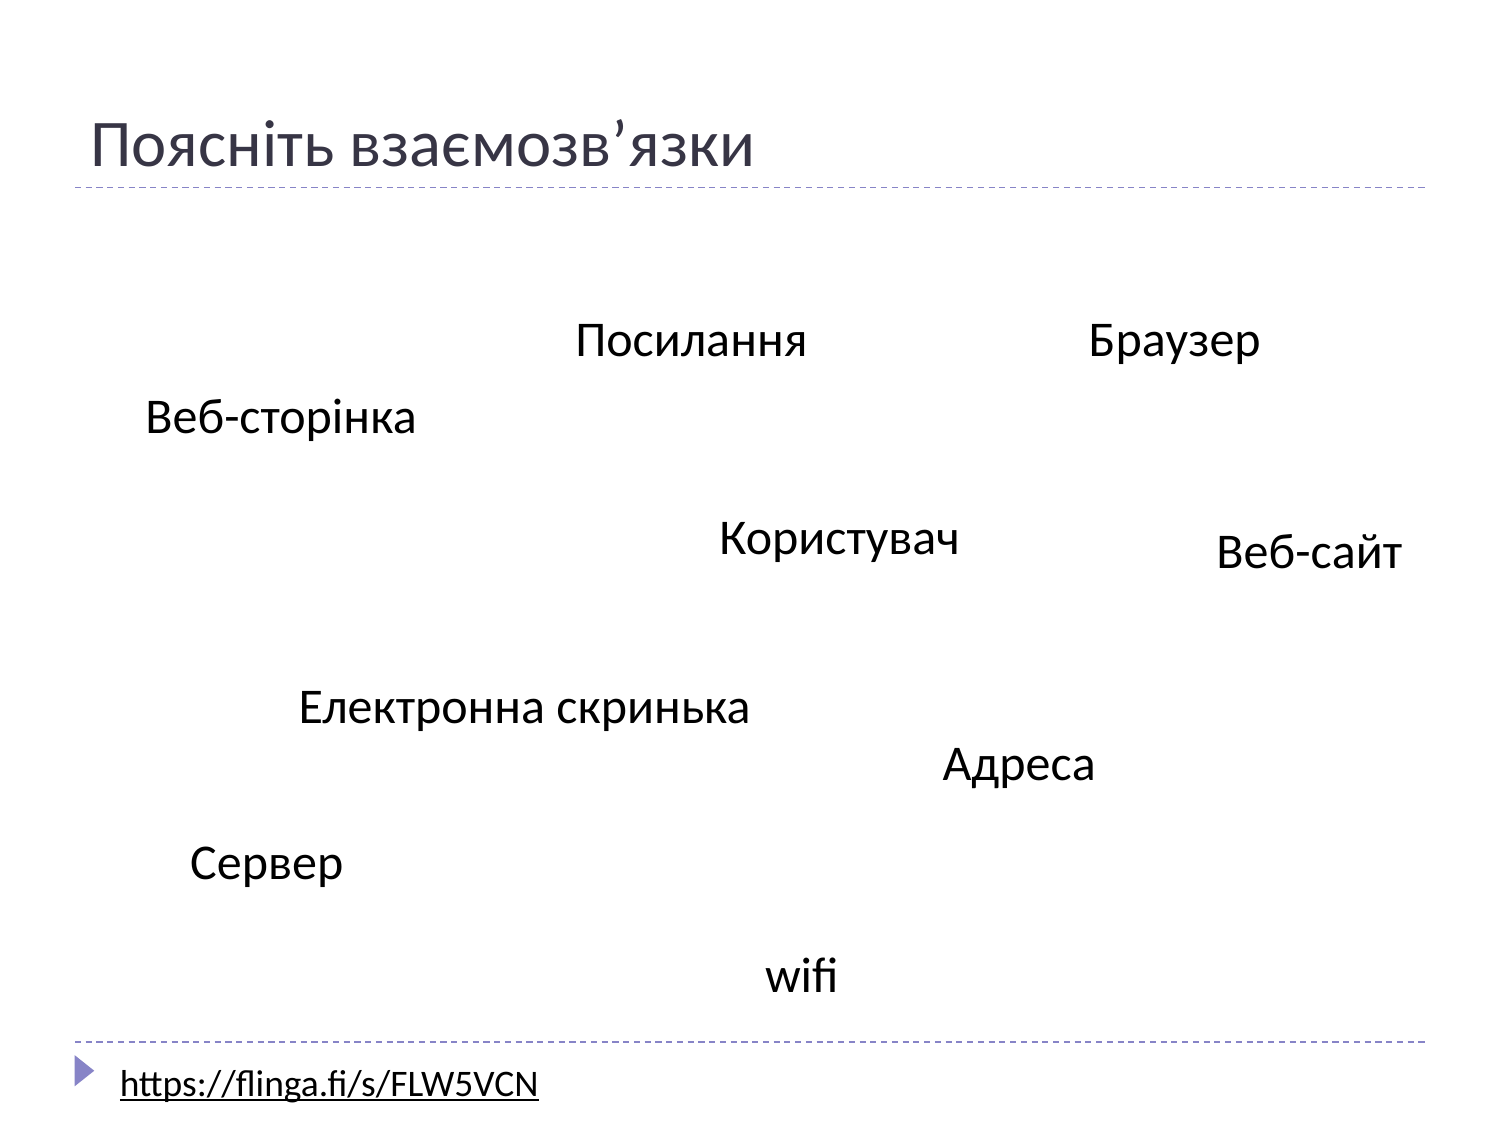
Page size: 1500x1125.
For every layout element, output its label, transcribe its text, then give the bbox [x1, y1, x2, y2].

text_box Веб-сайт [1201, 510, 1419, 586]
text_box https://flinga.fi/s/FLW5VCN [104, 1051, 569, 1112]
text_box Електронна скринька [283, 666, 771, 742]
text_box Браузер [1073, 299, 1278, 375]
text_box wifi [749, 934, 855, 1010]
text_box Посилання [560, 299, 826, 375]
text_box Користувач [704, 496, 978, 572]
title Поясніть взаємозв’язки [75, 24, 1425, 188]
text_box Веб-сторінка [130, 376, 435, 452]
text_box Сервер [175, 821, 361, 897]
text_box Адреса [927, 723, 1113, 799]
